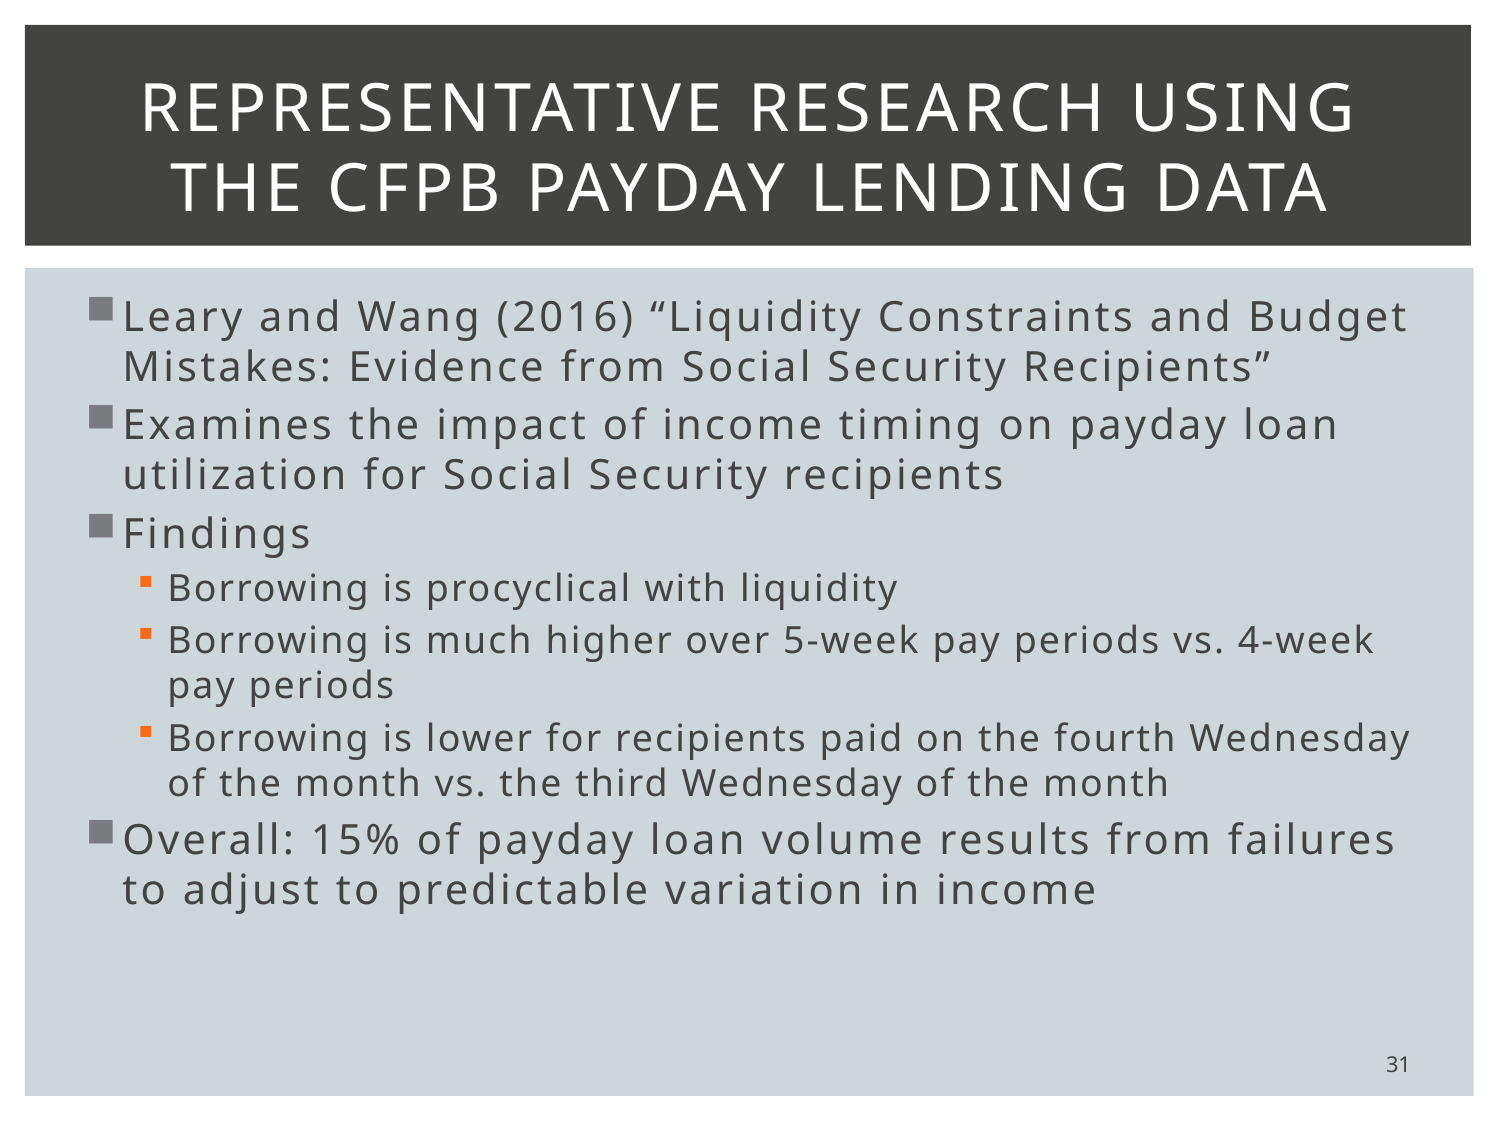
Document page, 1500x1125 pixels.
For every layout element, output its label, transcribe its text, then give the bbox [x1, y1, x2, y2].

title Representative Research Using the CFPB Payday Lending Data [62, 58, 1438, 232]
slide_number 31 [1349, 1041, 1448, 1089]
list Leary and Wang (2016) “Liquidity Constraints and Budget Mistakes: Evidence from Social Security Recipients” Examines the impact of income timing on payday loan utilization for Social Security recipients Findings Borrowing is procyclical with liquidity Borrowing is much higher over 5-week pay periods vs. 4-week pay periods Borrowing is lower for recipients paid on the fourth Wednesday of the month vs. the third Wednesday of the month Overall: 15% of payday loan volume results from failures to adjust to predictable variation in income [62, 281, 1442, 1005]
